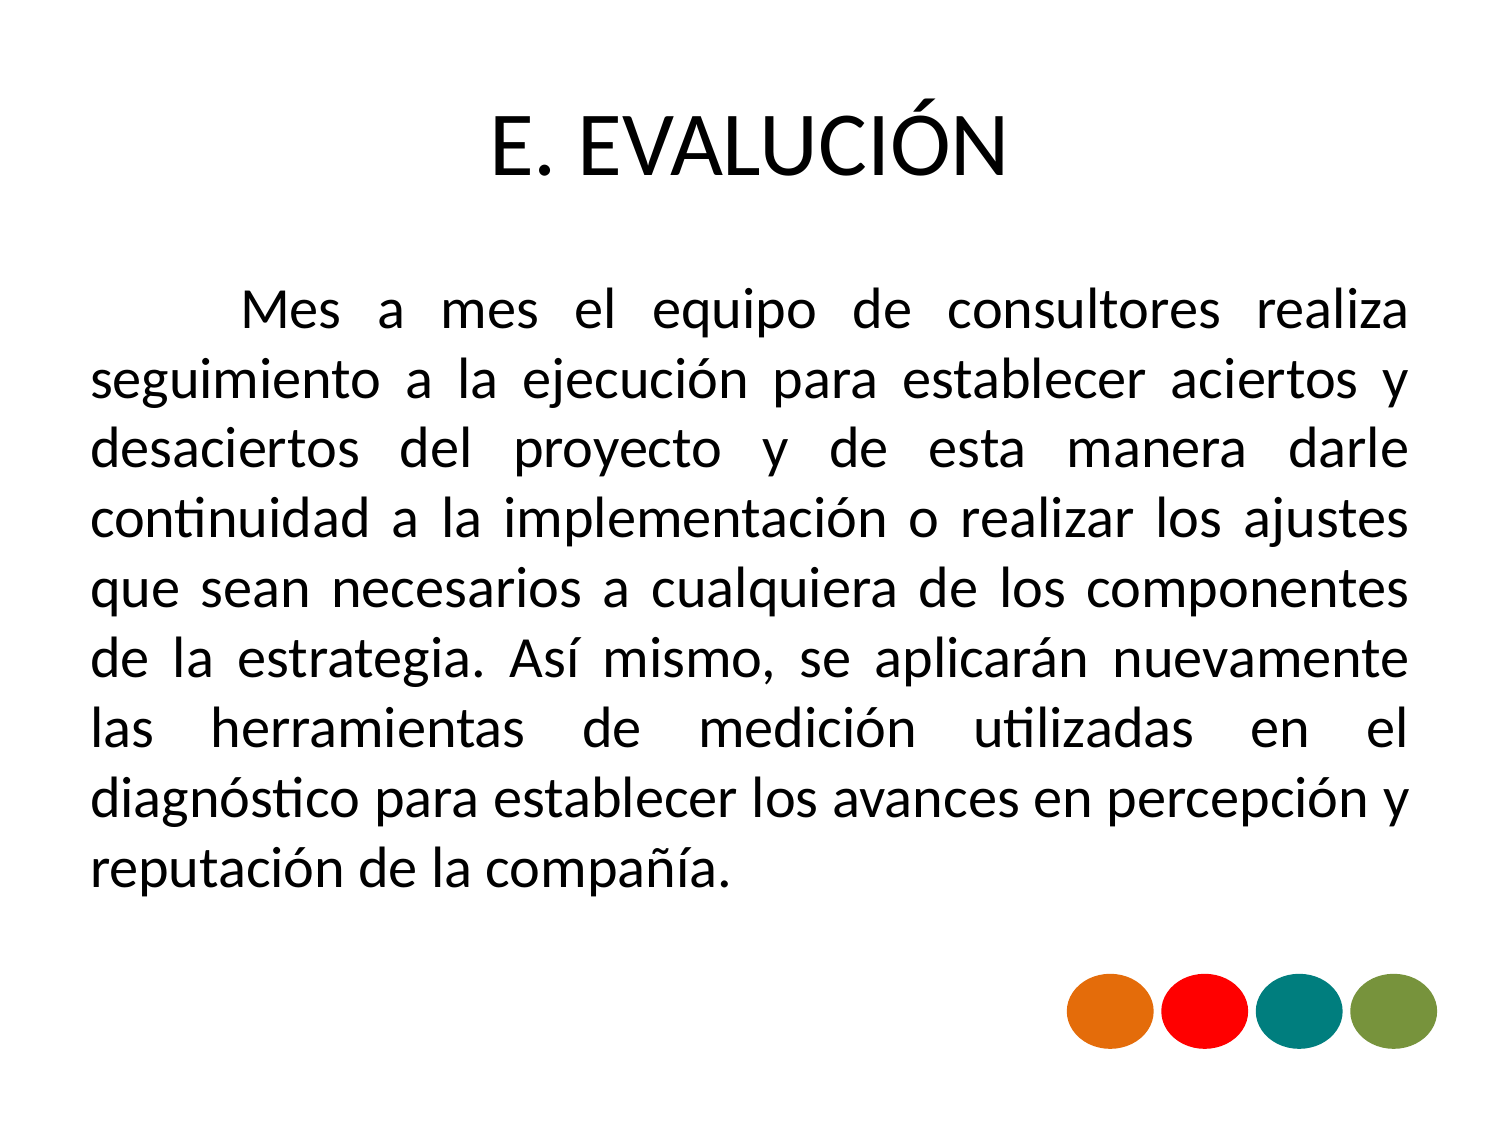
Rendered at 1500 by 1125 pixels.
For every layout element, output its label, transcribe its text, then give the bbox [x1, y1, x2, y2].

text_box [1255, 973, 1343, 1049]
list Mes a mes el equipo de consultores realiza seguimiento a la ejecución para establecer aciertos y desaciertos del proyecto y de esta manera darle continuidad a la implementación o realizar los ajustes que sean necesarios a cualquiera de los componentes de la estrategia. Así mismo, se aplicarán nuevamente las herramientas de medición utilizadas en el diagnóstico para establecer los avances en percepción y reputación de la compañía. [75, 262, 1425, 1005]
title E. EVALUCIÓN [75, 45, 1425, 233]
text_box [1161, 973, 1249, 1049]
text_box [1350, 973, 1438, 1049]
text_box [1066, 973, 1154, 1049]
